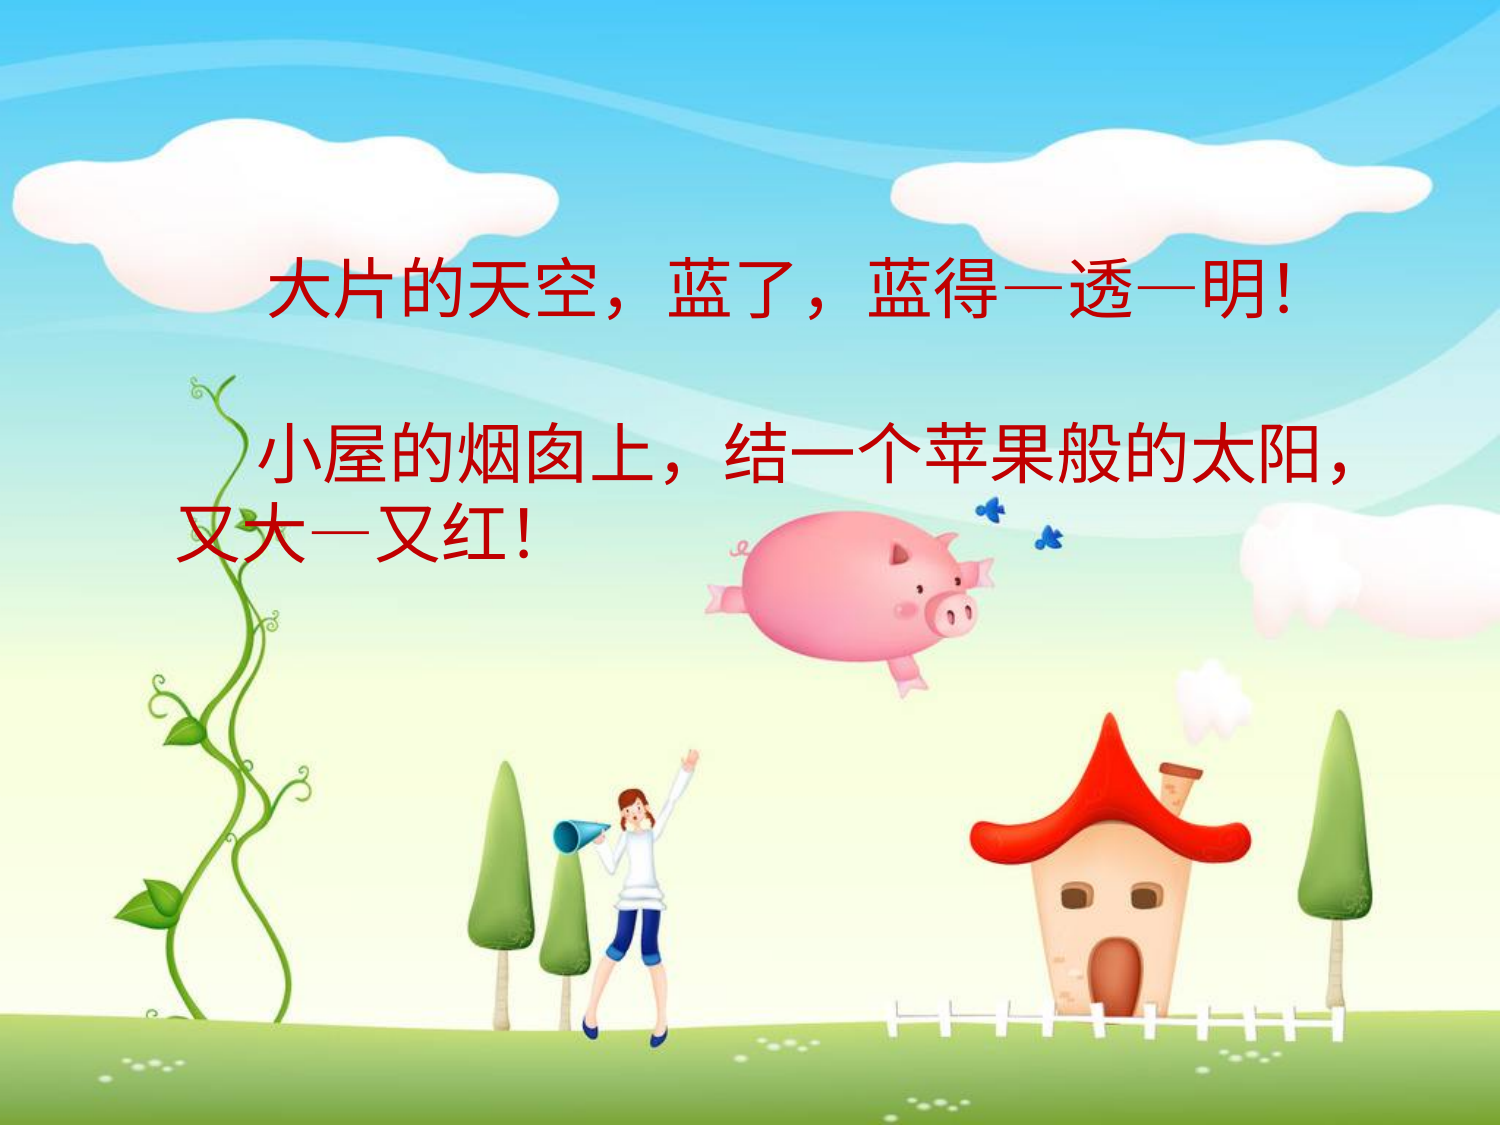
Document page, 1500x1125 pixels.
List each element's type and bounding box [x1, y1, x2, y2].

list [0, 0, 1500, 1125]
